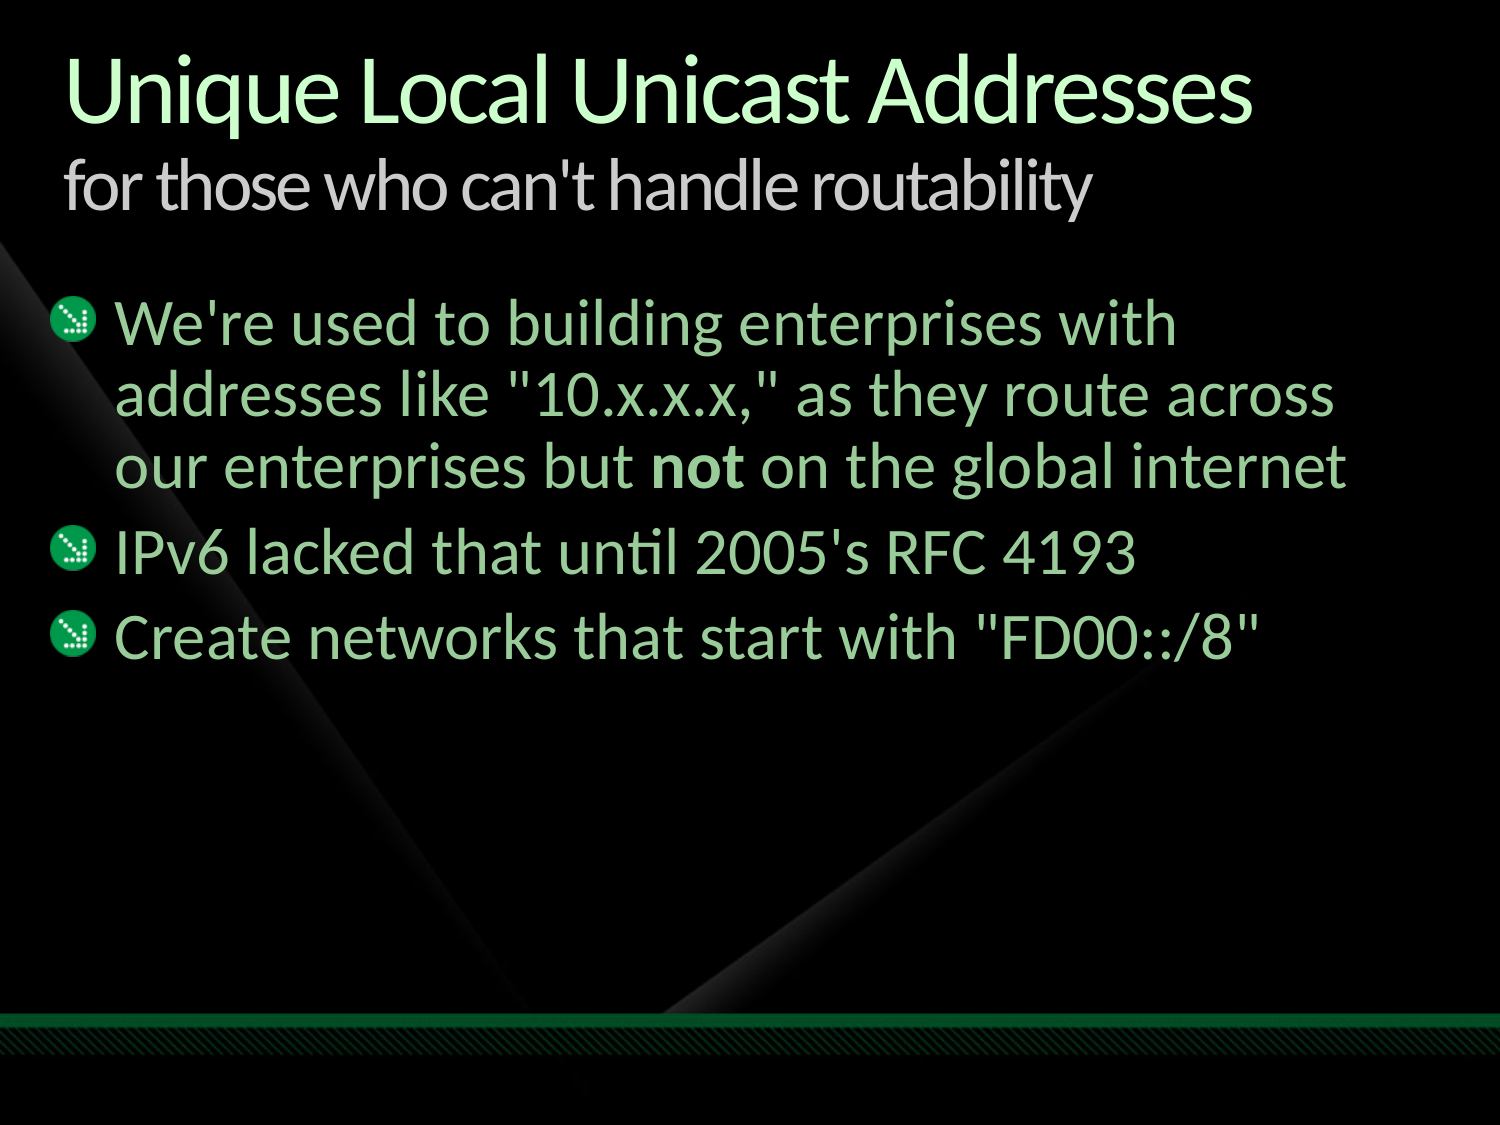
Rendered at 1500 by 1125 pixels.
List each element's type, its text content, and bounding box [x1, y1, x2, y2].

picture [0, 0, 1500, 1125]
title Unique Local Unicast Addresses for those who can't handle routability [63, 37, 1438, 229]
list We're used to building enterprises with addresses like "10.x.x.x," as they route across our enterprises but not on the global internet IPv6 lacked that until 2005's RFC 4193 Create networks that start with "FD00::/8" [50, 287, 1425, 684]
